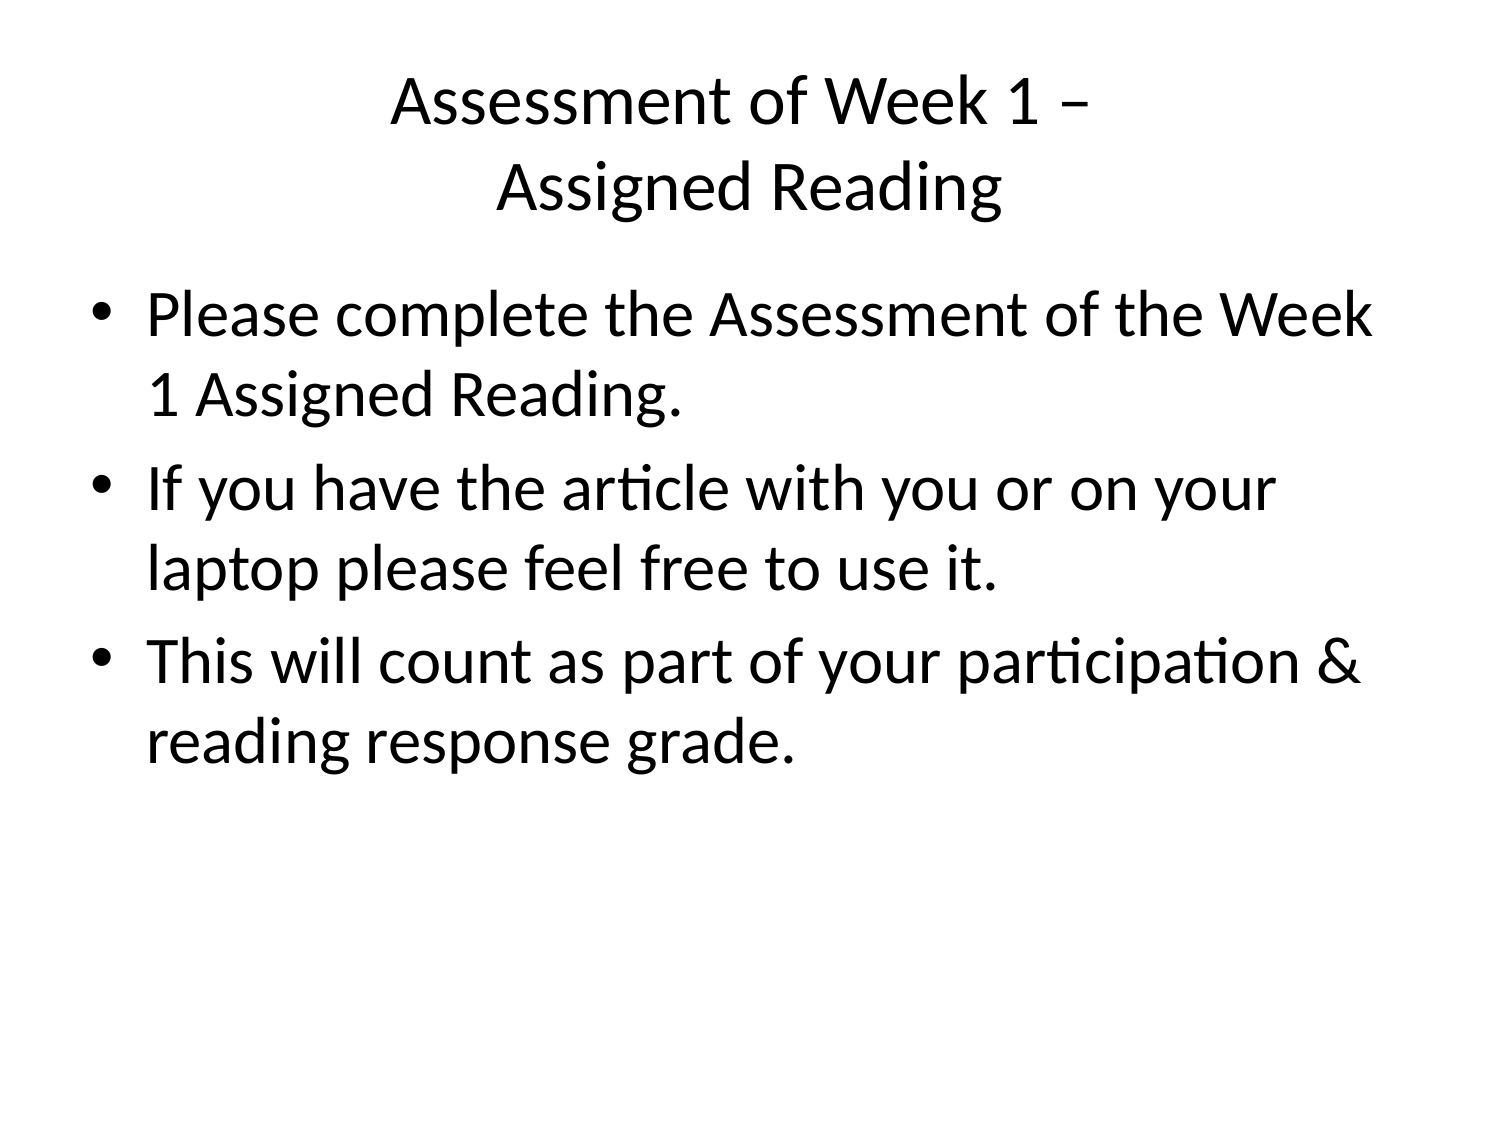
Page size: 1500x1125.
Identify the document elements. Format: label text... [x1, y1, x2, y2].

title Assessment of Week 1 – Assigned Reading [75, 45, 1425, 233]
list Please complete the Assessment of the Week 1 Assigned Reading. If you have the article with you or on your laptop please feel free to use it. This will count as part of your participation & reading response grade. [75, 262, 1425, 1005]
